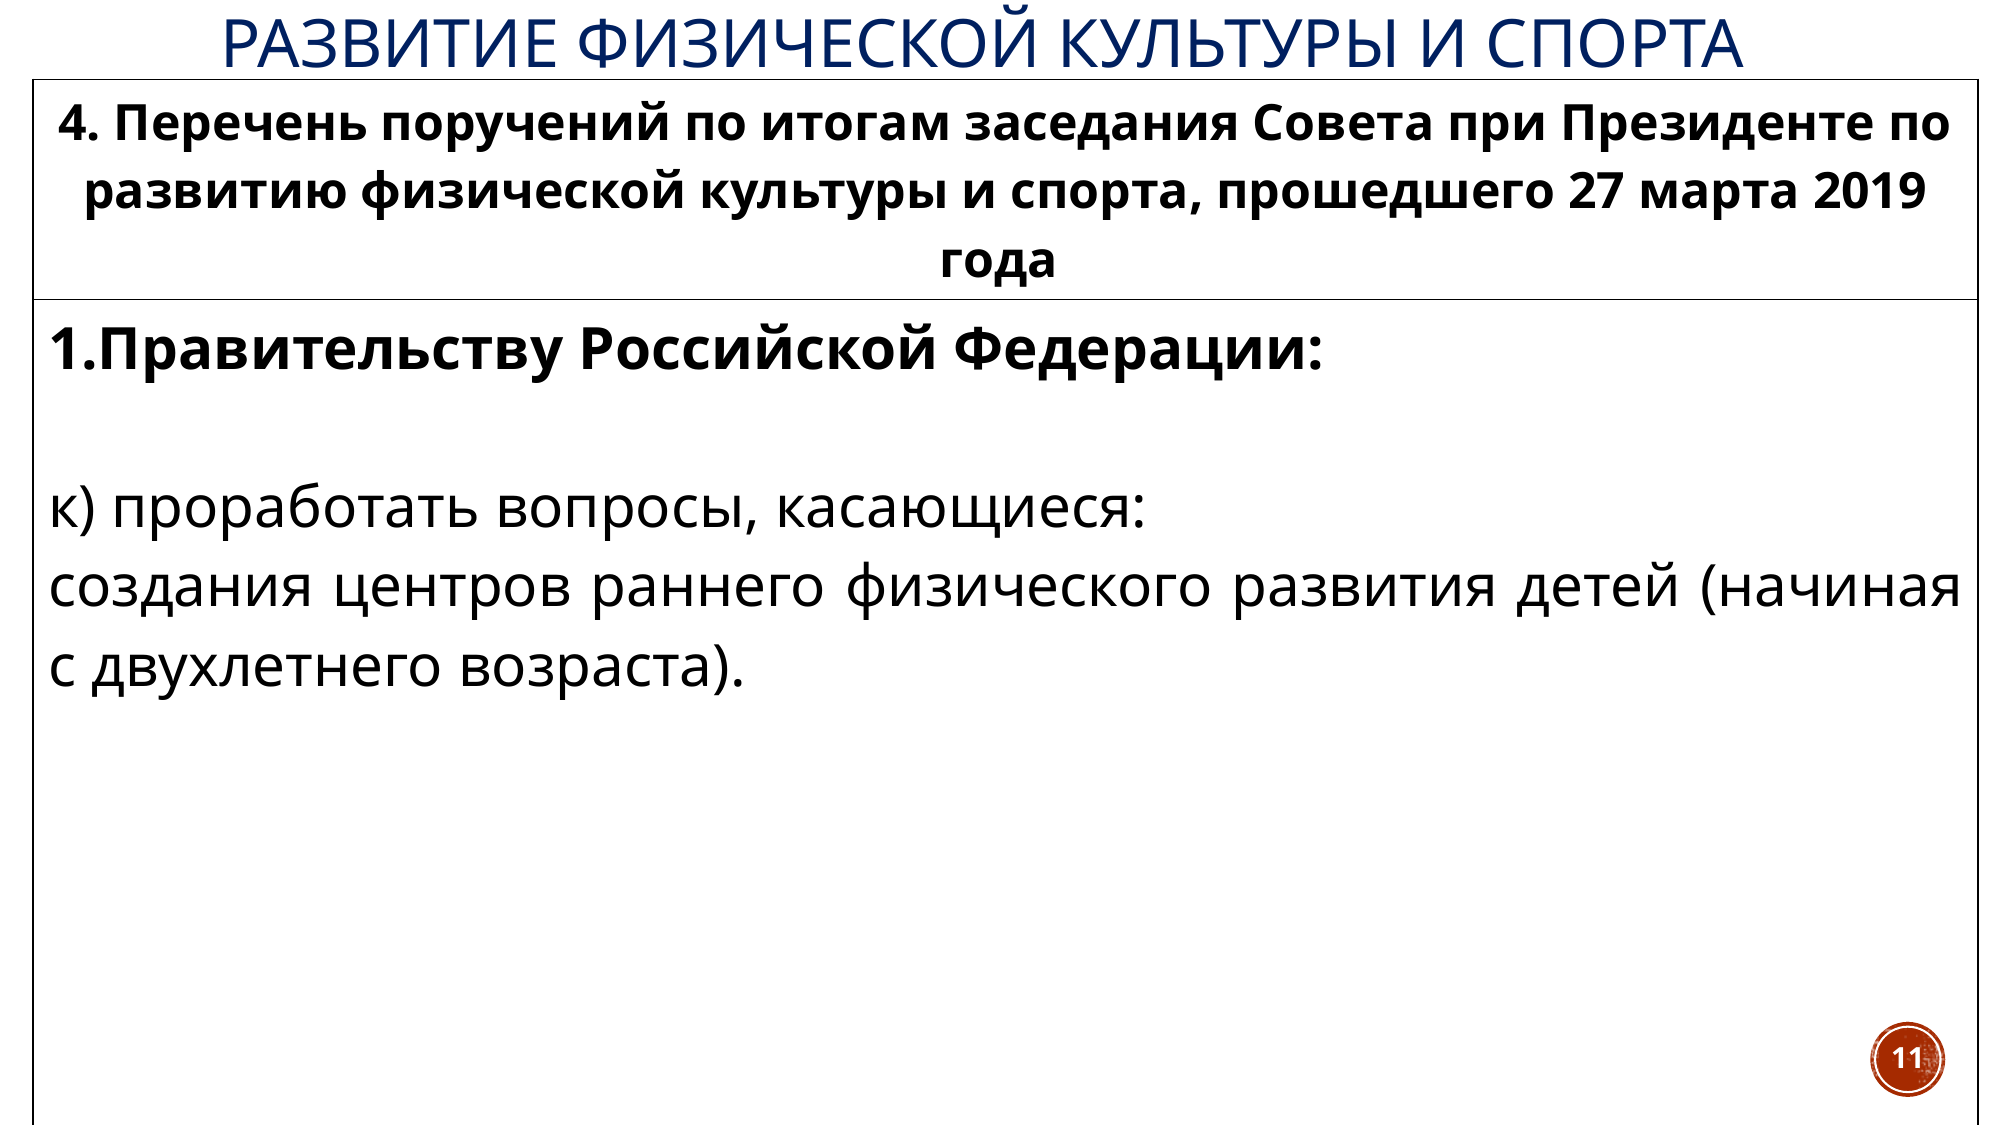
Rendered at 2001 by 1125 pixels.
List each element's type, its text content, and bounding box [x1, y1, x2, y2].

table_header 4. Перечень поручений по итогам заседания Совета при Президенте по развитию физической культуры и спорта, прошедшего 27 марта 2019 года [34, 80, 1977, 299]
slide_number 11 [1855, 1028, 1961, 1089]
title Развитие Физической культуры и спорта [161, 0, 1805, 79]
table_cell Правительству Российской Федерации: к) проработать вопросы, касающиеся: создания центров раннего физического развития детей (начиная с двухлетнего возраста). [34, 300, 1977, 1125]
